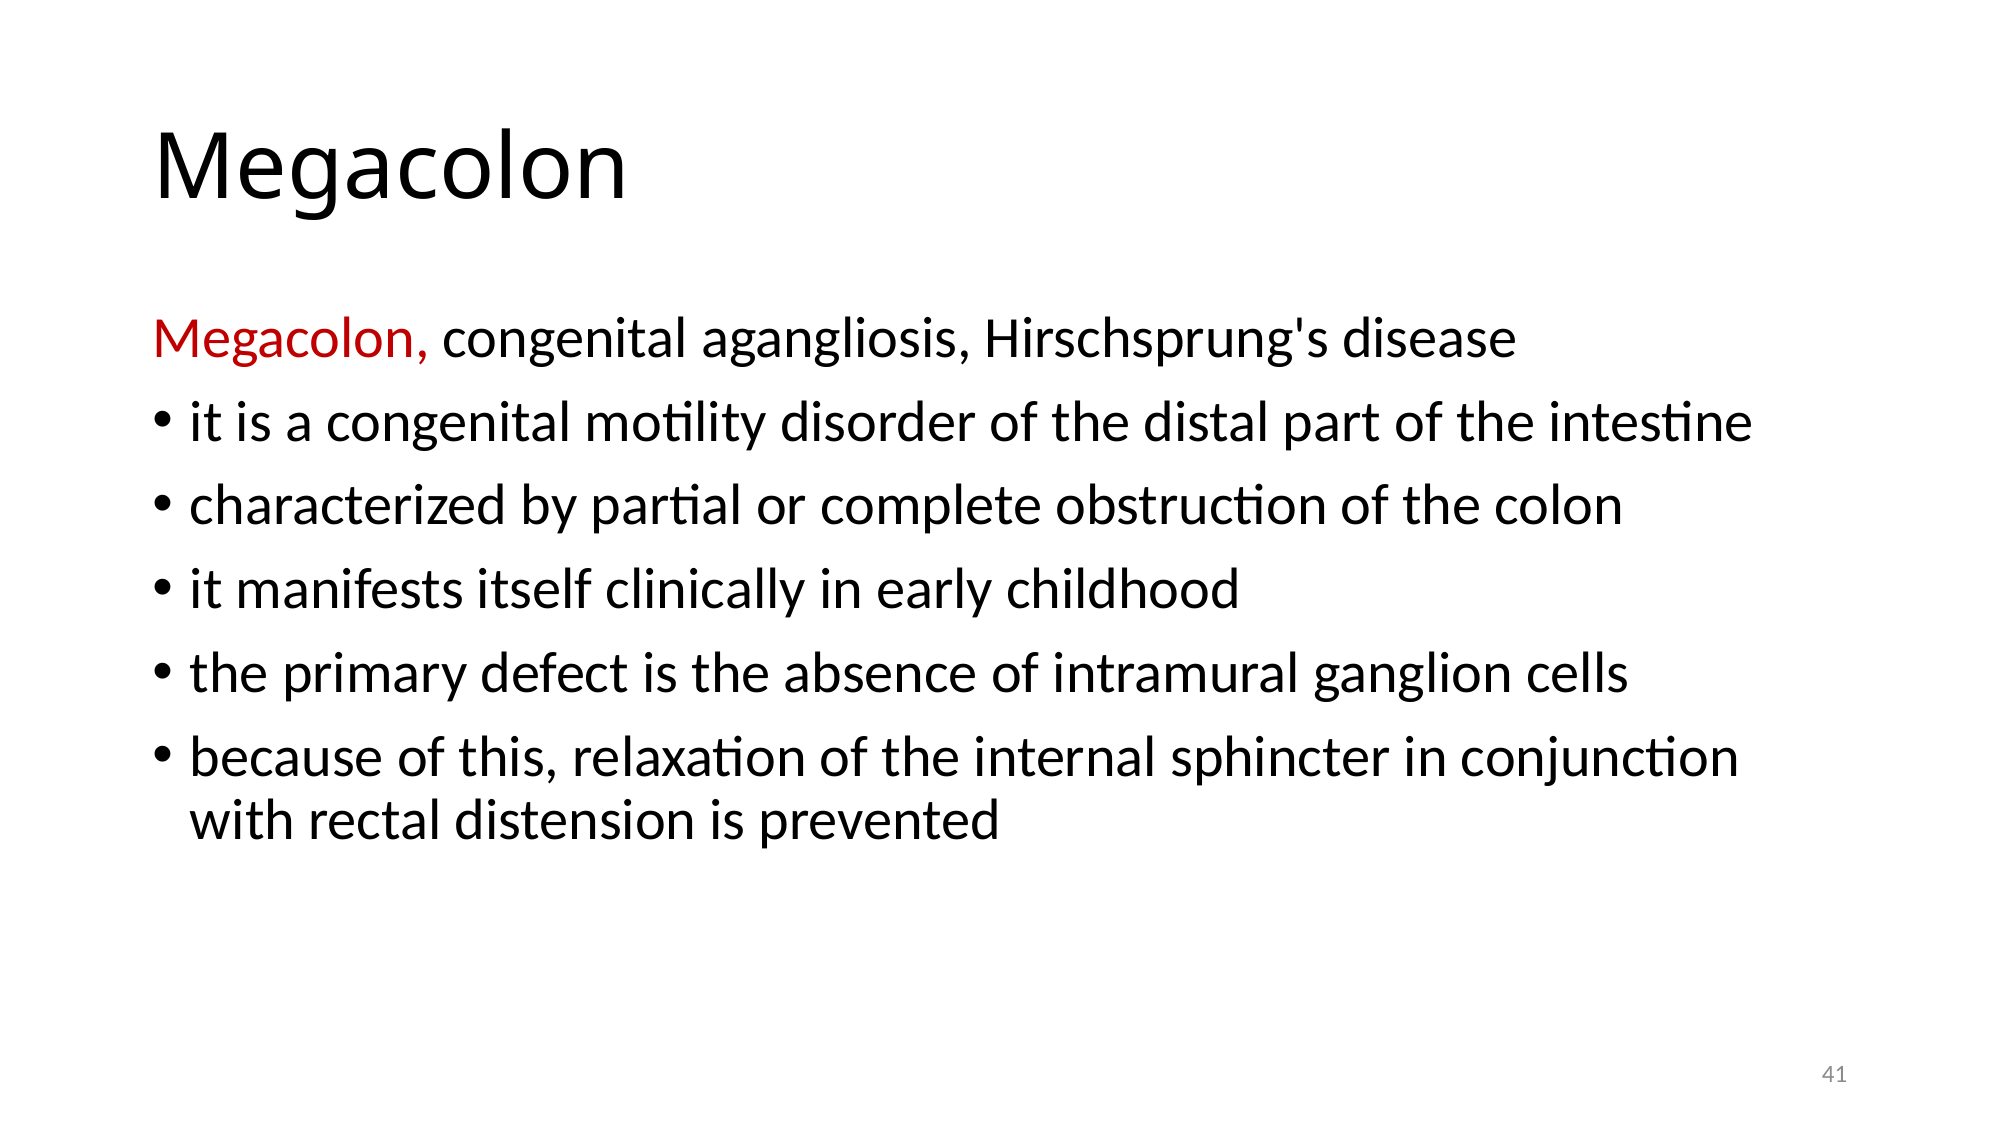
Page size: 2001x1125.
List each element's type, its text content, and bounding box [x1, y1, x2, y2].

title Megacolon [137, 59, 1863, 278]
list Megacolon, congenital agangliosis, Hirschsprung's disease it is a congenital motility disorder of the distal part of the intestine characterized by partial or complete obstruction of the colon it manifests itself clinically in early childhood the primary defect is the absence of intramural ganglion cells because of this, relaxation of the internal sphincter in conjunction with rectal distension is prevented [137, 299, 1863, 1014]
slide_number 41 [1412, 1042, 1863, 1103]
